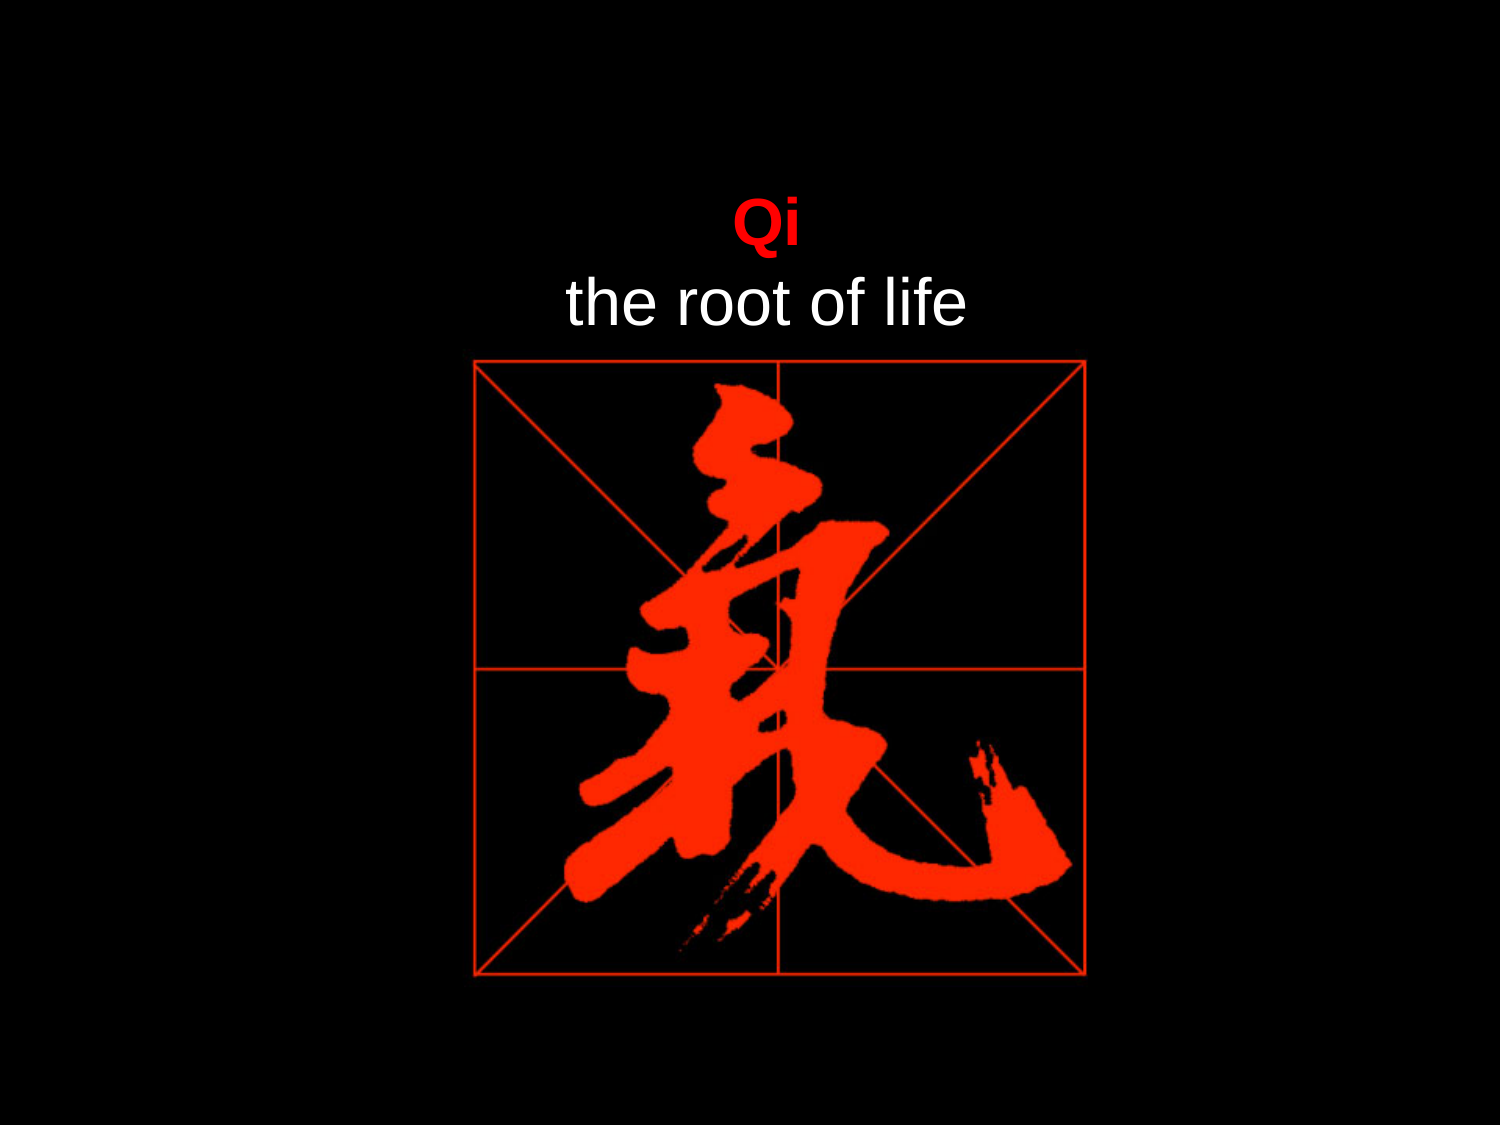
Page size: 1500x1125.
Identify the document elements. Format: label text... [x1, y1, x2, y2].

picture [0, 0, 1500, 1125]
text_box Qi the root of life [550, 171, 984, 346]
